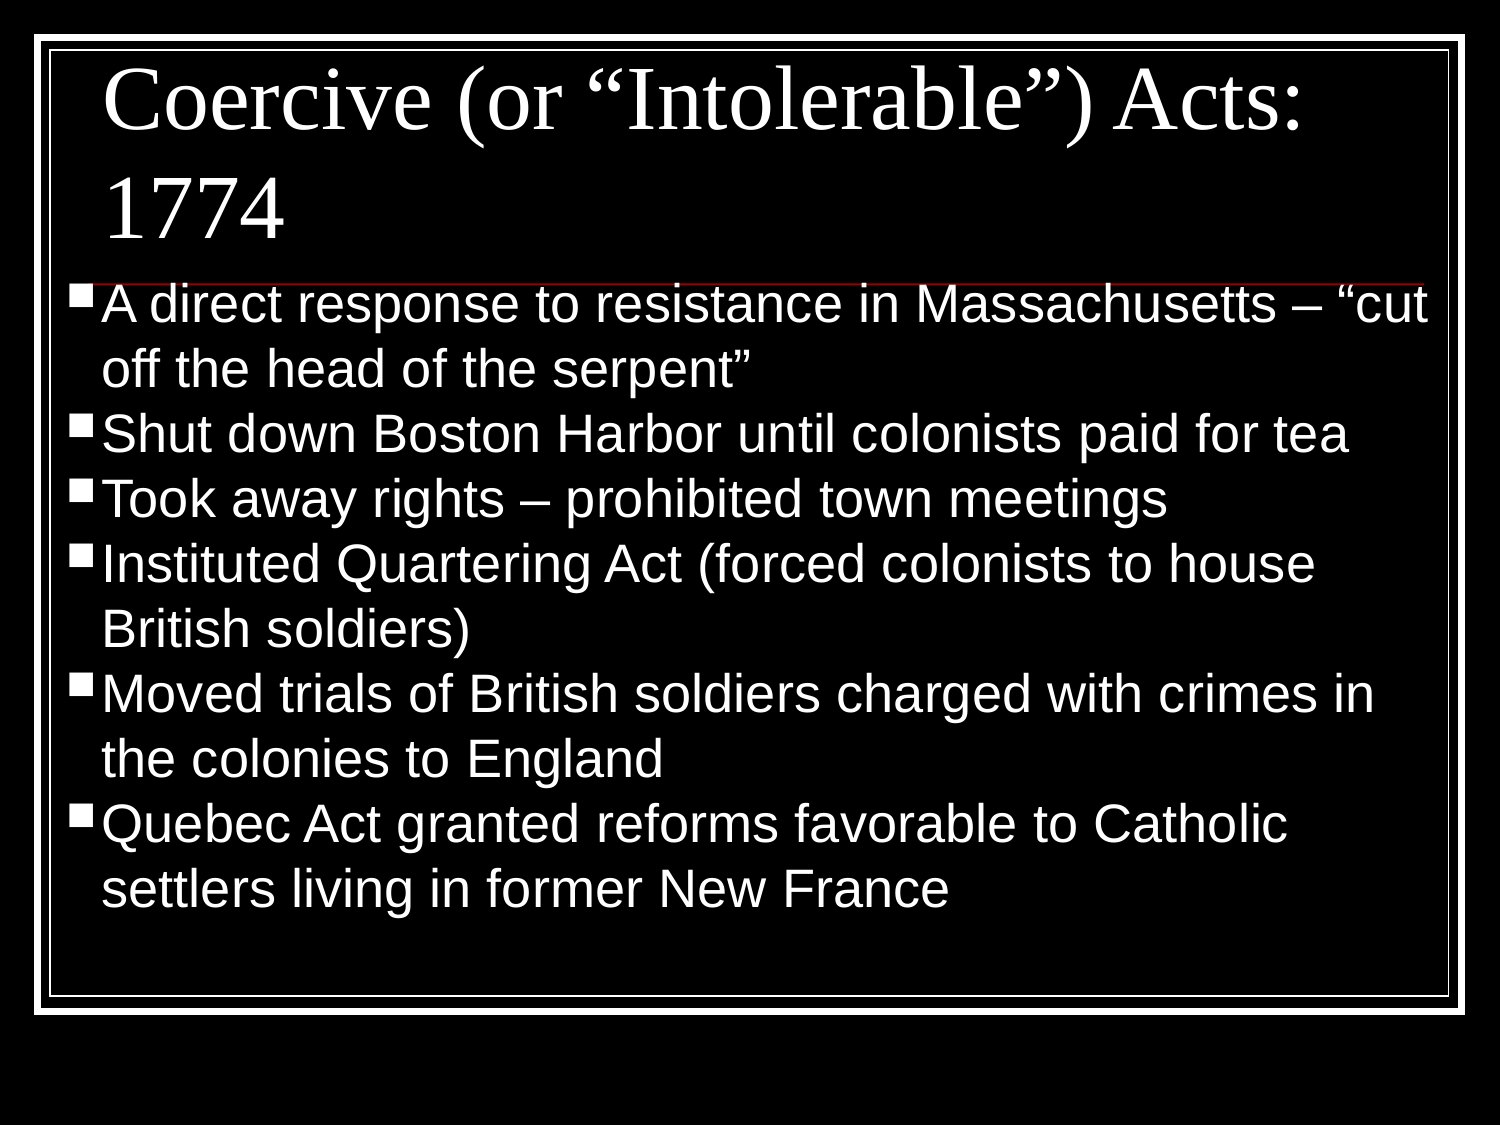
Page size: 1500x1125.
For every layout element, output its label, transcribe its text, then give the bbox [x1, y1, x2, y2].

text_box A direct response to resistance in Massachusetts – “cut off the head of the serpent” Shut down Boston Harbor until colonists paid for tea Took away rights – prohibited town meetings Instituted Quartering Act (forced colonists to house British soldiers) Moved trials of British soldiers charged with crimes in the colonies to England Quebec Act granted reforms favorable to Catholic settlers living in former New France [51, 260, 1462, 1022]
text_box Coercive (or “Intolerable”) Acts: 1774 [87, 73, 1425, 260]
